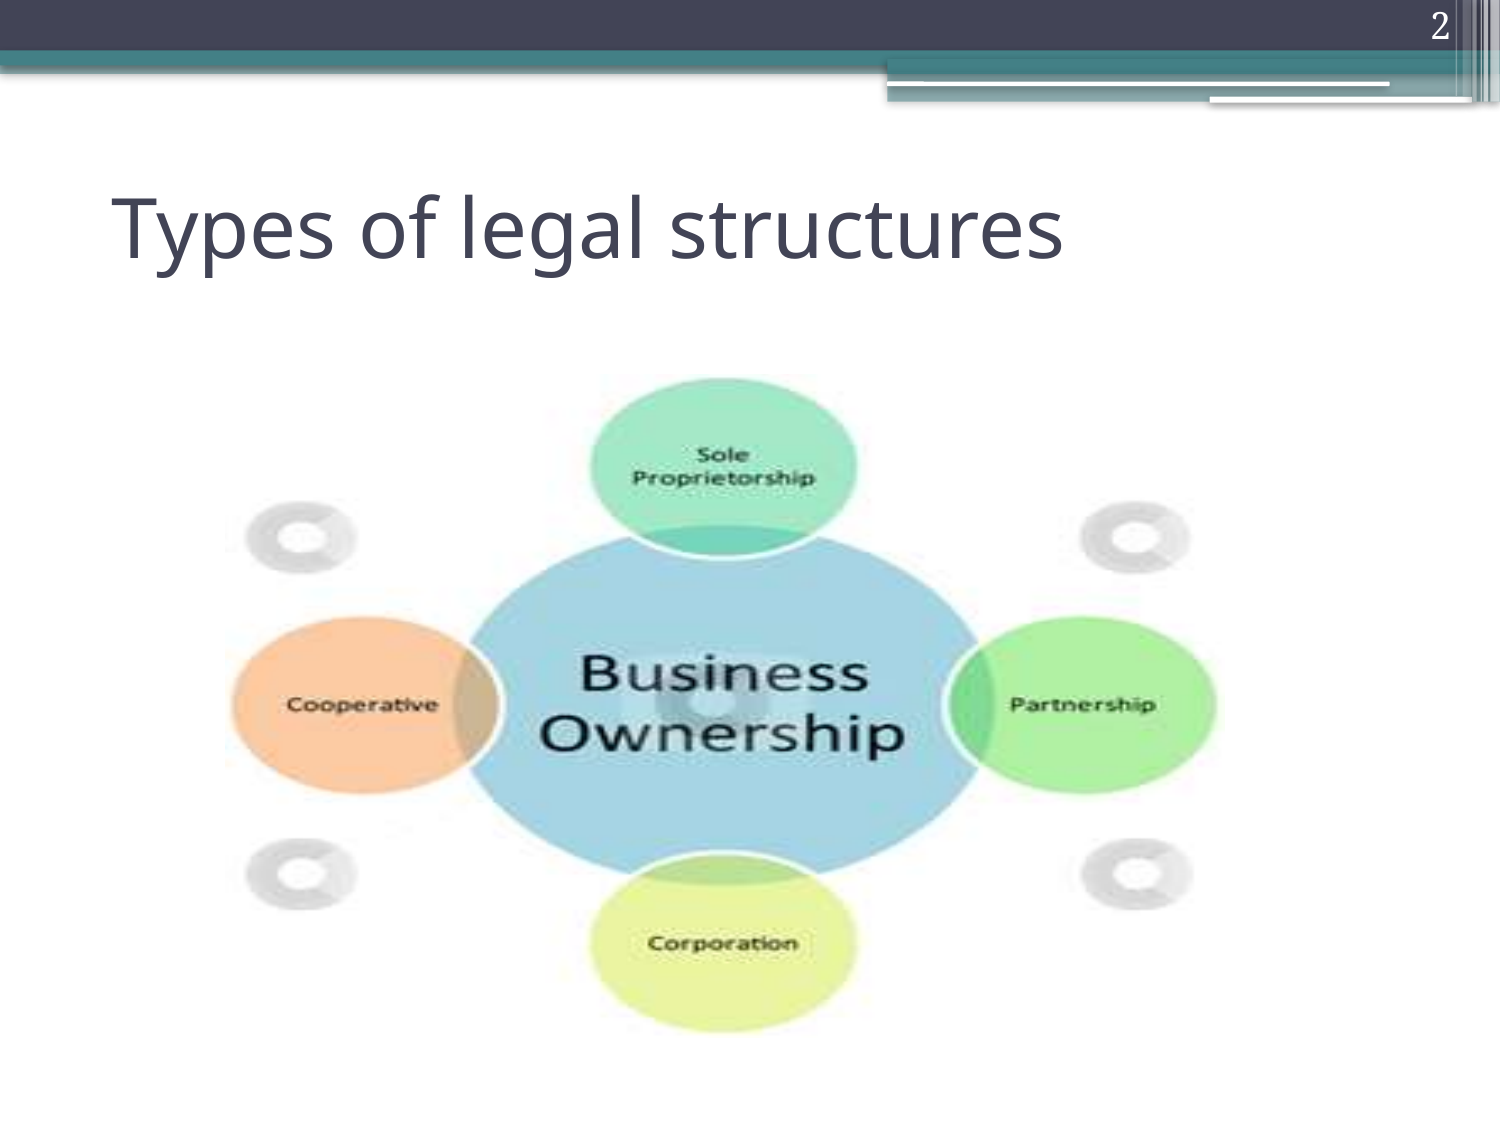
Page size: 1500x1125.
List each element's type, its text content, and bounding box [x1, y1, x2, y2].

picture [224, 374, 1226, 1038]
slide_number 2 [1341, 0, 1466, 61]
title Types of legal structures [75, 187, 1425, 363]
